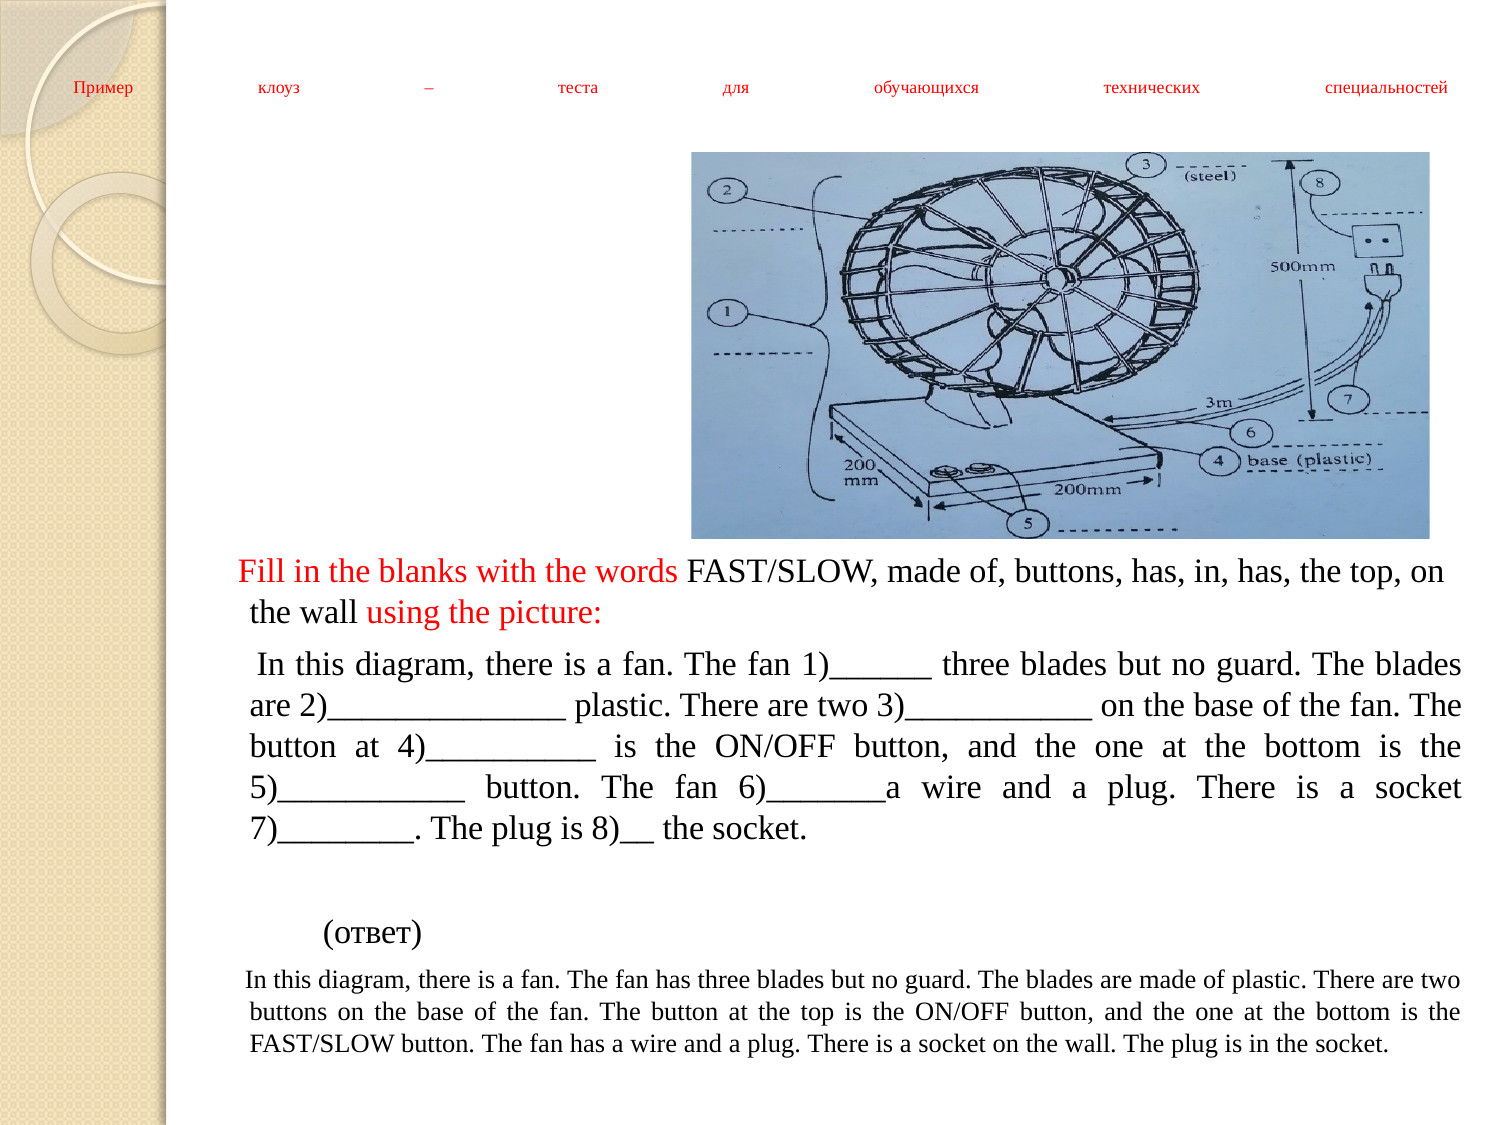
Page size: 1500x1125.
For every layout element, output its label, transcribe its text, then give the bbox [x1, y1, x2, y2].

picture [691, 152, 1430, 540]
title Пример клоуз – теста для обучающихся технических специальностей [58, 23, 1466, 141]
list Fill in the blanks with the words FAST/SLOW, made of, buttons, has, in, has, the top, on the wall using the picture: In this diagram, there is a fan. The fan 1)______ three blades but no guard. The blades are 2)______________ plastic. There are two 3)___________ on the base of the fan. The button at 4)__________ is the ON/OFF button, and the one at the bottom is the 5)___________ button. The fan 6)_______a wire and a plug. There is a socket 7)________. The plug is 8)__ the socket. (ответ) In this diagram, there is a fan. The fan has three blades but no guard. The blades are made of plastic. There are two buttons on the base of the fan. The button at the top is the ON/OFF button, and the one at the bottom is the FAST/SLOW button. The fan has a wire and a plug. There is a socket on the wall. The plug is in the socket. [175, 175, 1477, 1079]
